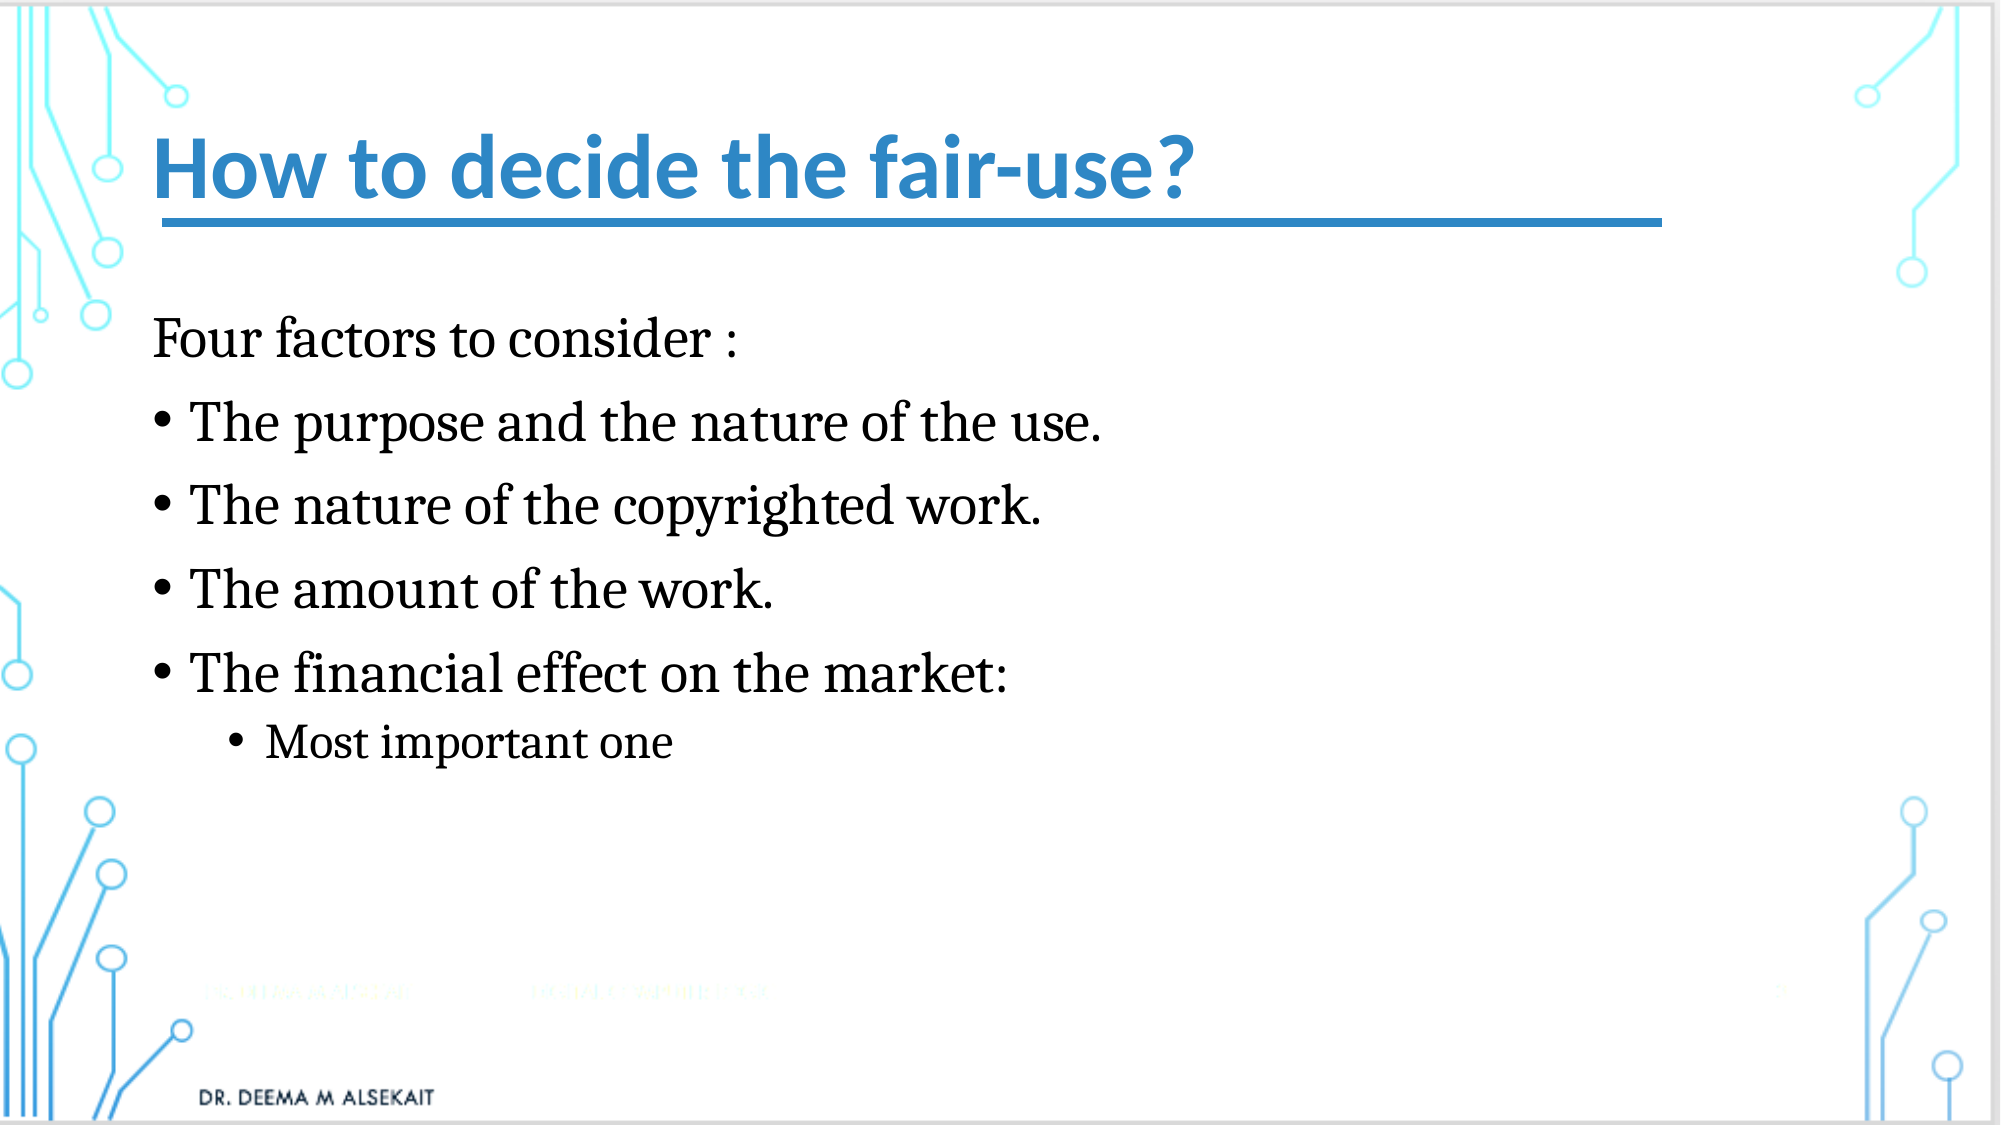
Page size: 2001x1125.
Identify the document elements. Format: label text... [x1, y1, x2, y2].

list Four factors to consider : The purpose and the nature of the use. The nature of the copyrighted work. The amount of the work. The financial effect on the market: Most important one [137, 299, 1863, 1014]
title How to decide the fair-use? [137, 59, 1863, 278]
picture [0, 0, 2001, 1125]
